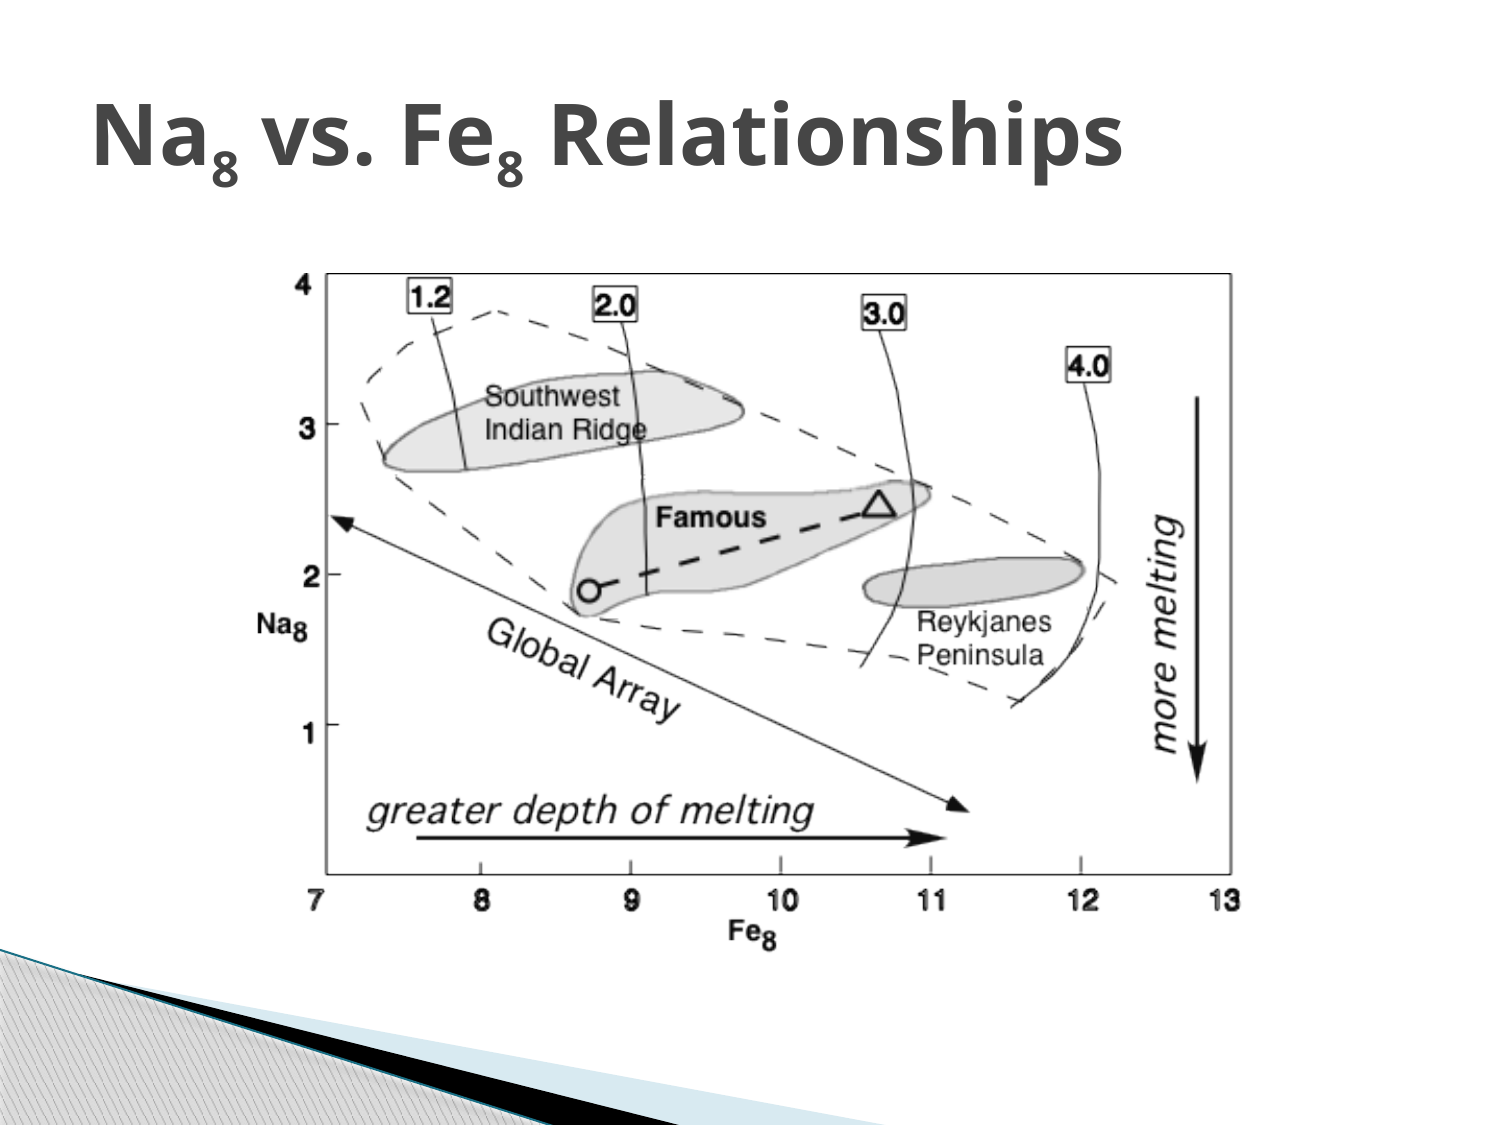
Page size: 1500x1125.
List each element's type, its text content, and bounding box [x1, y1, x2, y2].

picture [255, 273, 1244, 964]
title Na8 vs. Fe8 Relationships [75, 45, 1425, 233]
